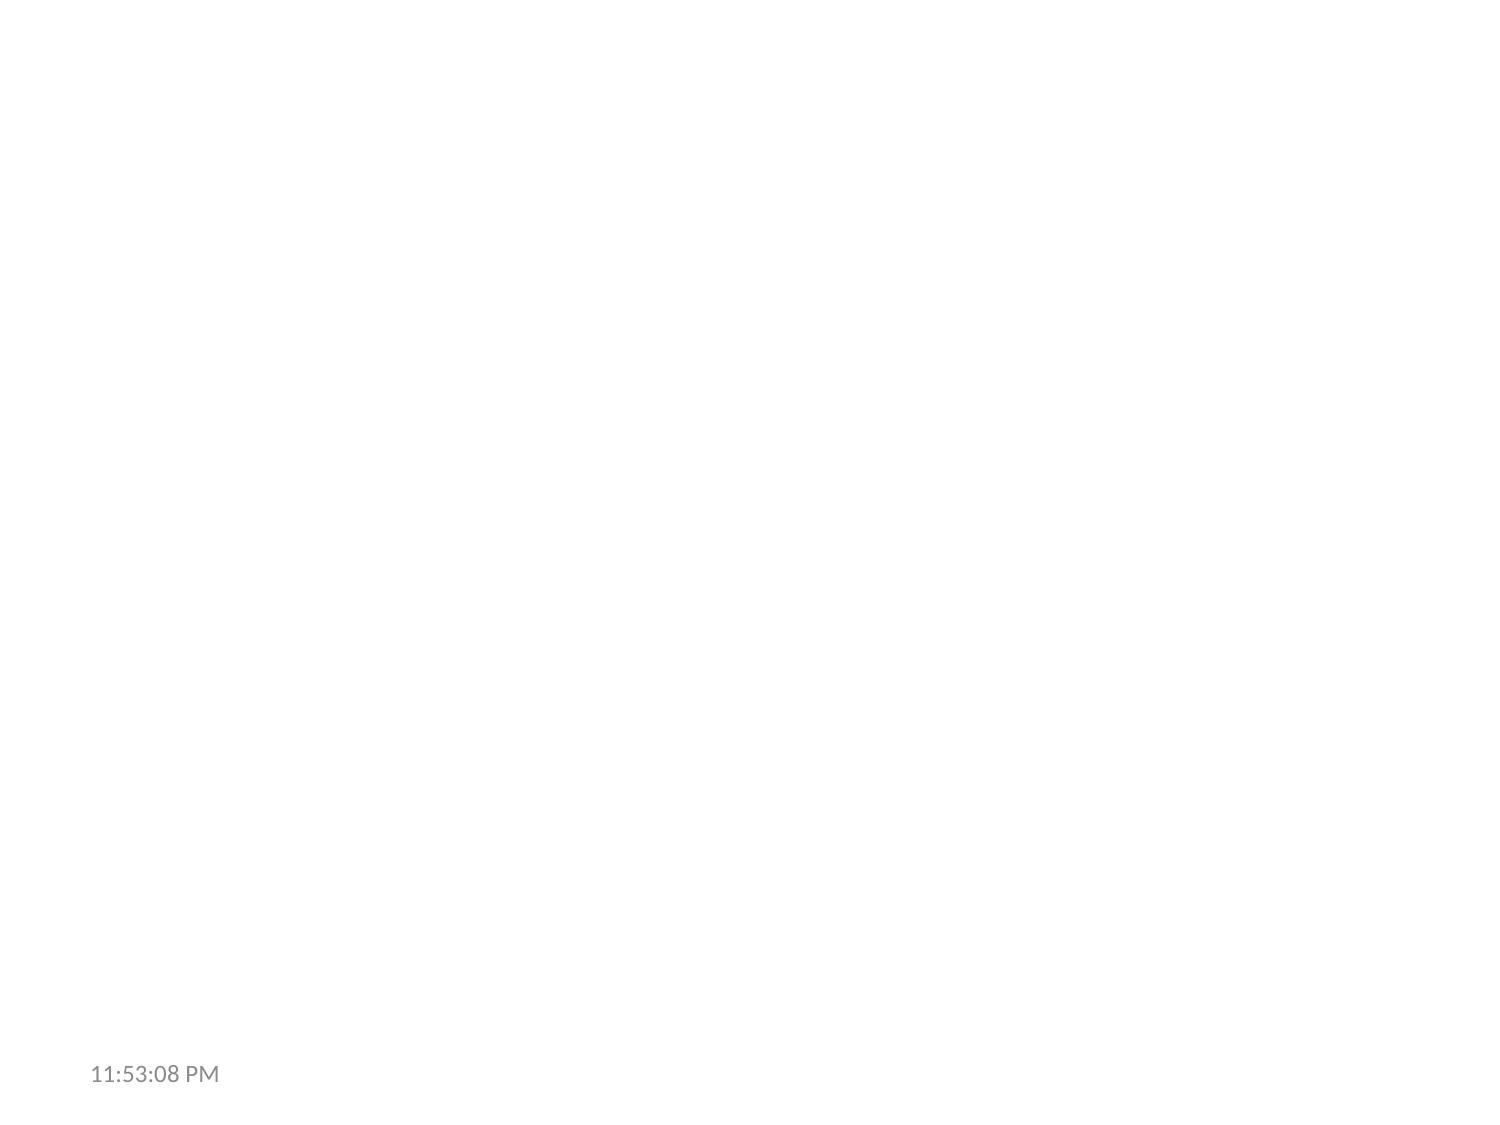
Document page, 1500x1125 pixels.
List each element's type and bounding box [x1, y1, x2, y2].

slide_number [75, 1042, 425, 1103]
